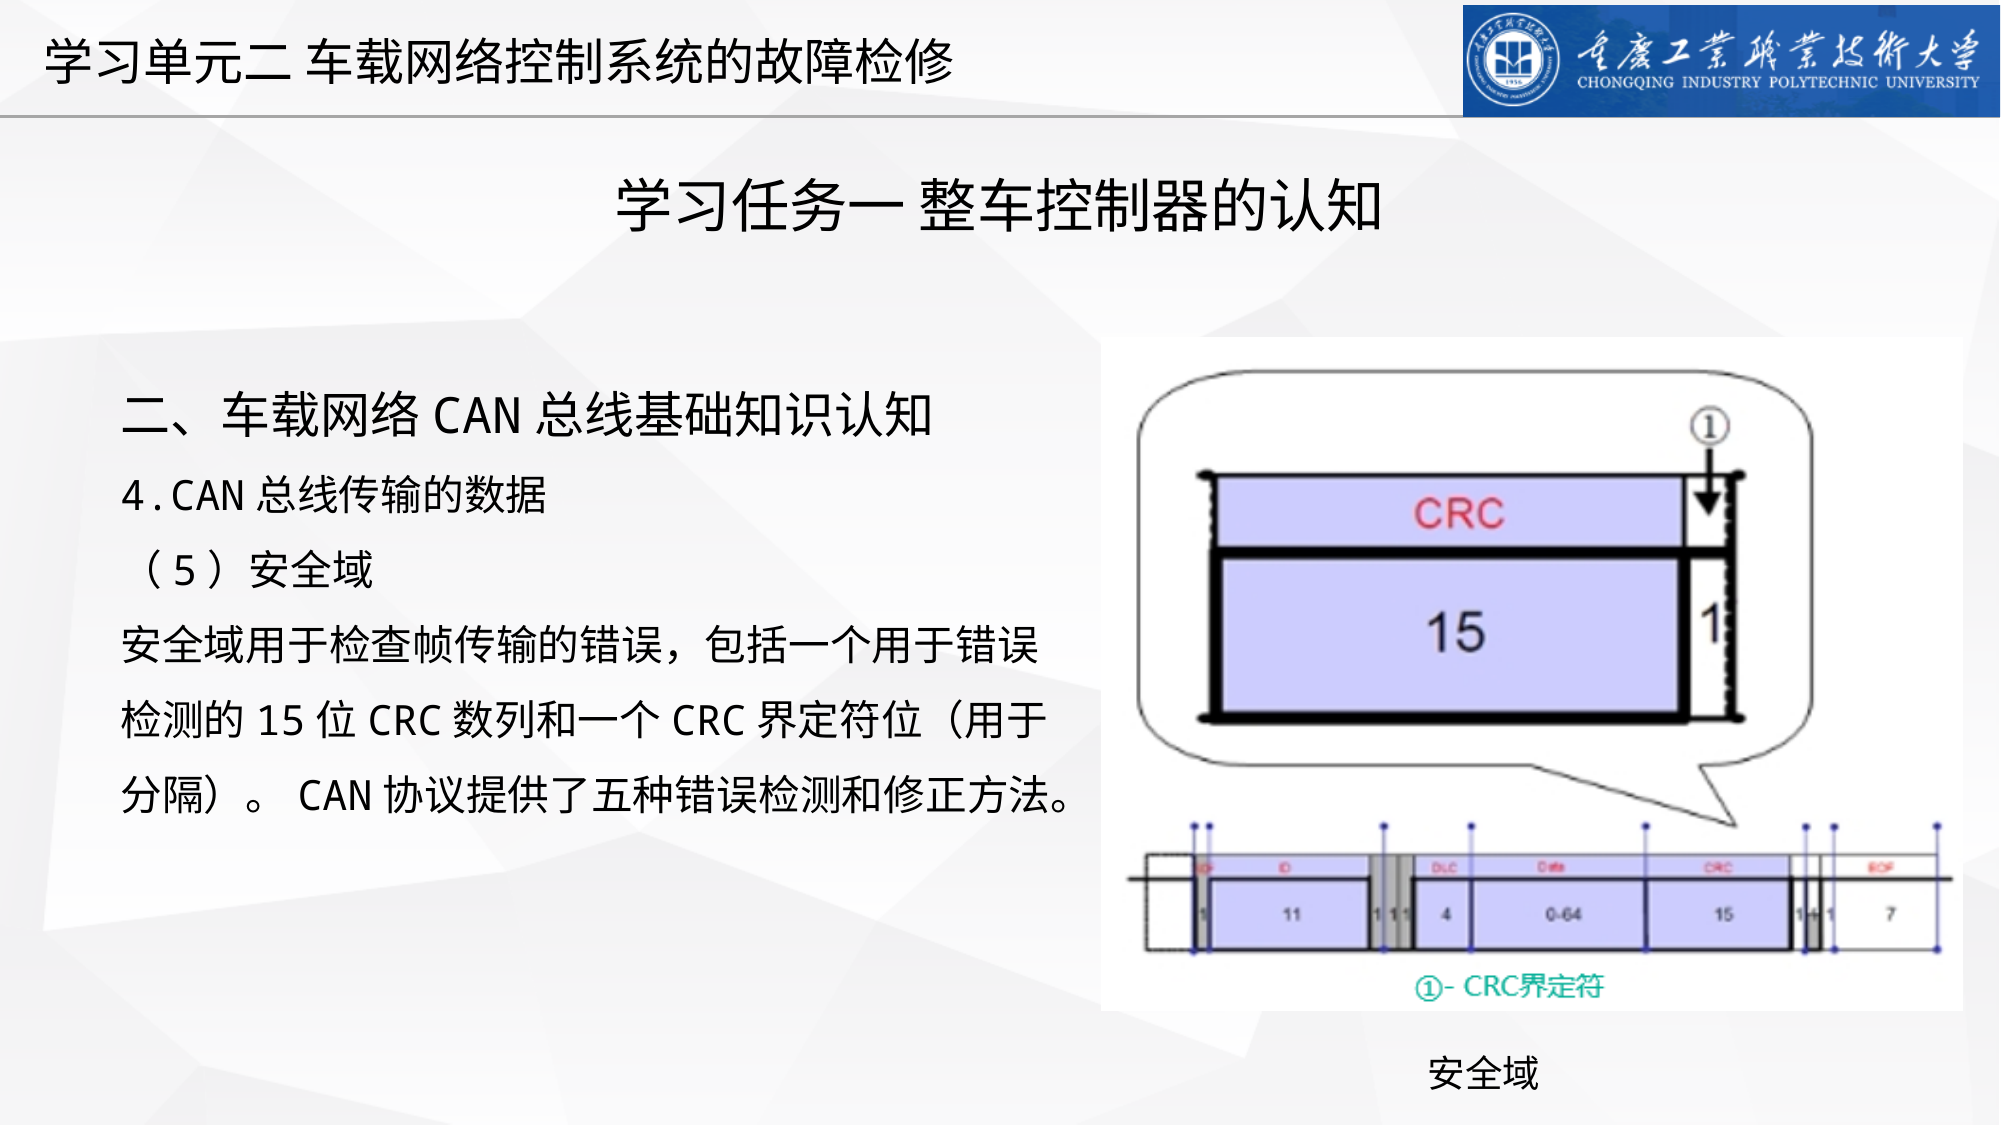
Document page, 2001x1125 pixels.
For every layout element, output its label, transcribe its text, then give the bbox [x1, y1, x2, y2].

text_box 学习任务一 整车控制器的认知 [433, 161, 1567, 247]
picture [0, 118, 1999, 1125]
text_box 二、车载网络CAN总线基础知识认知 4.CAN总线传输的数据 （5）安全域 安全域用于检查帧传输的错误，包括一个用于错误检测的15位CRC数列和一个CRC界定符位（用于分隔）。CAN协议提供了五种错误检测和修正方法。 [105, 346, 1068, 902]
text_box 安全域 [1412, 1042, 1668, 1103]
picture [0, 0, 2001, 117]
